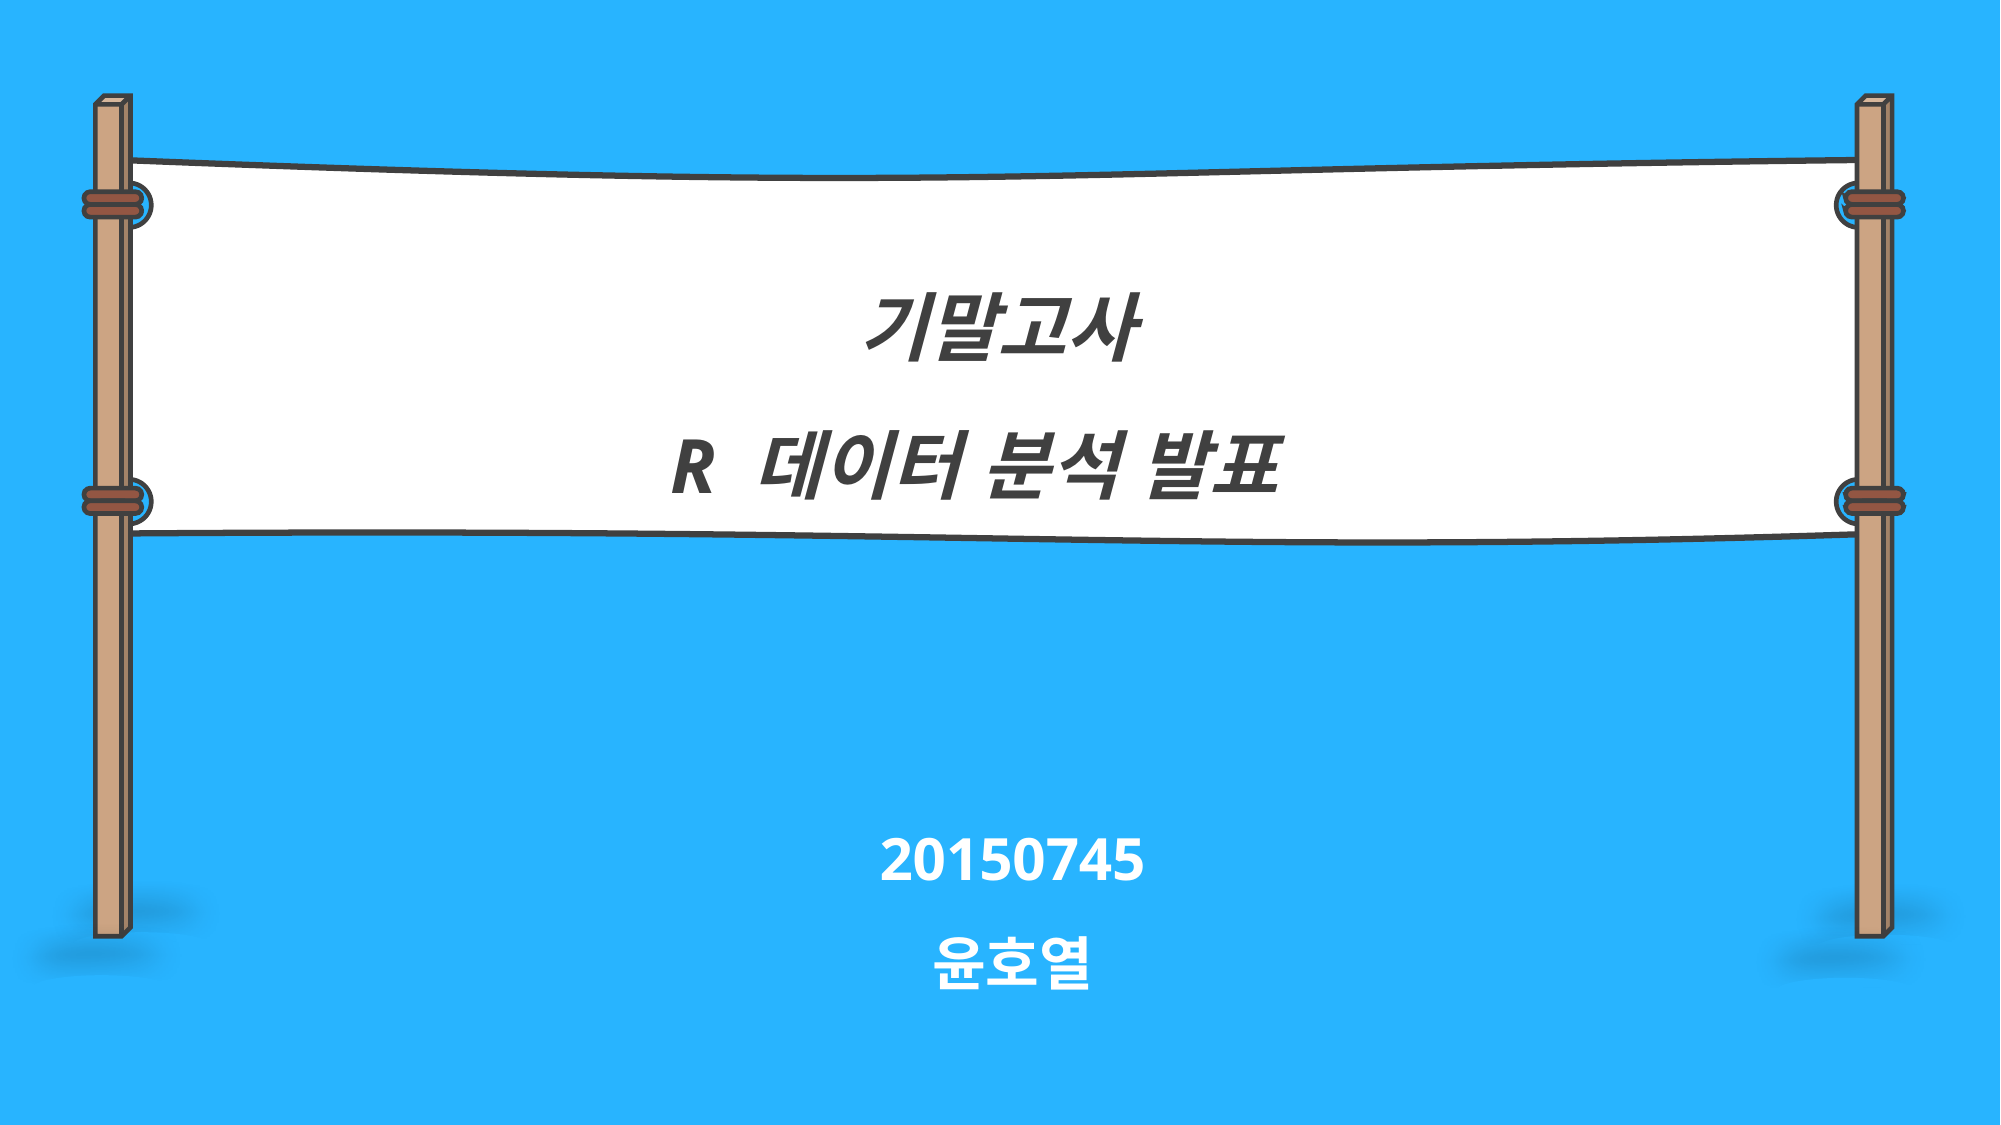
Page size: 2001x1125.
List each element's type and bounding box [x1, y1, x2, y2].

text_box [31, 95, 1956, 1004]
